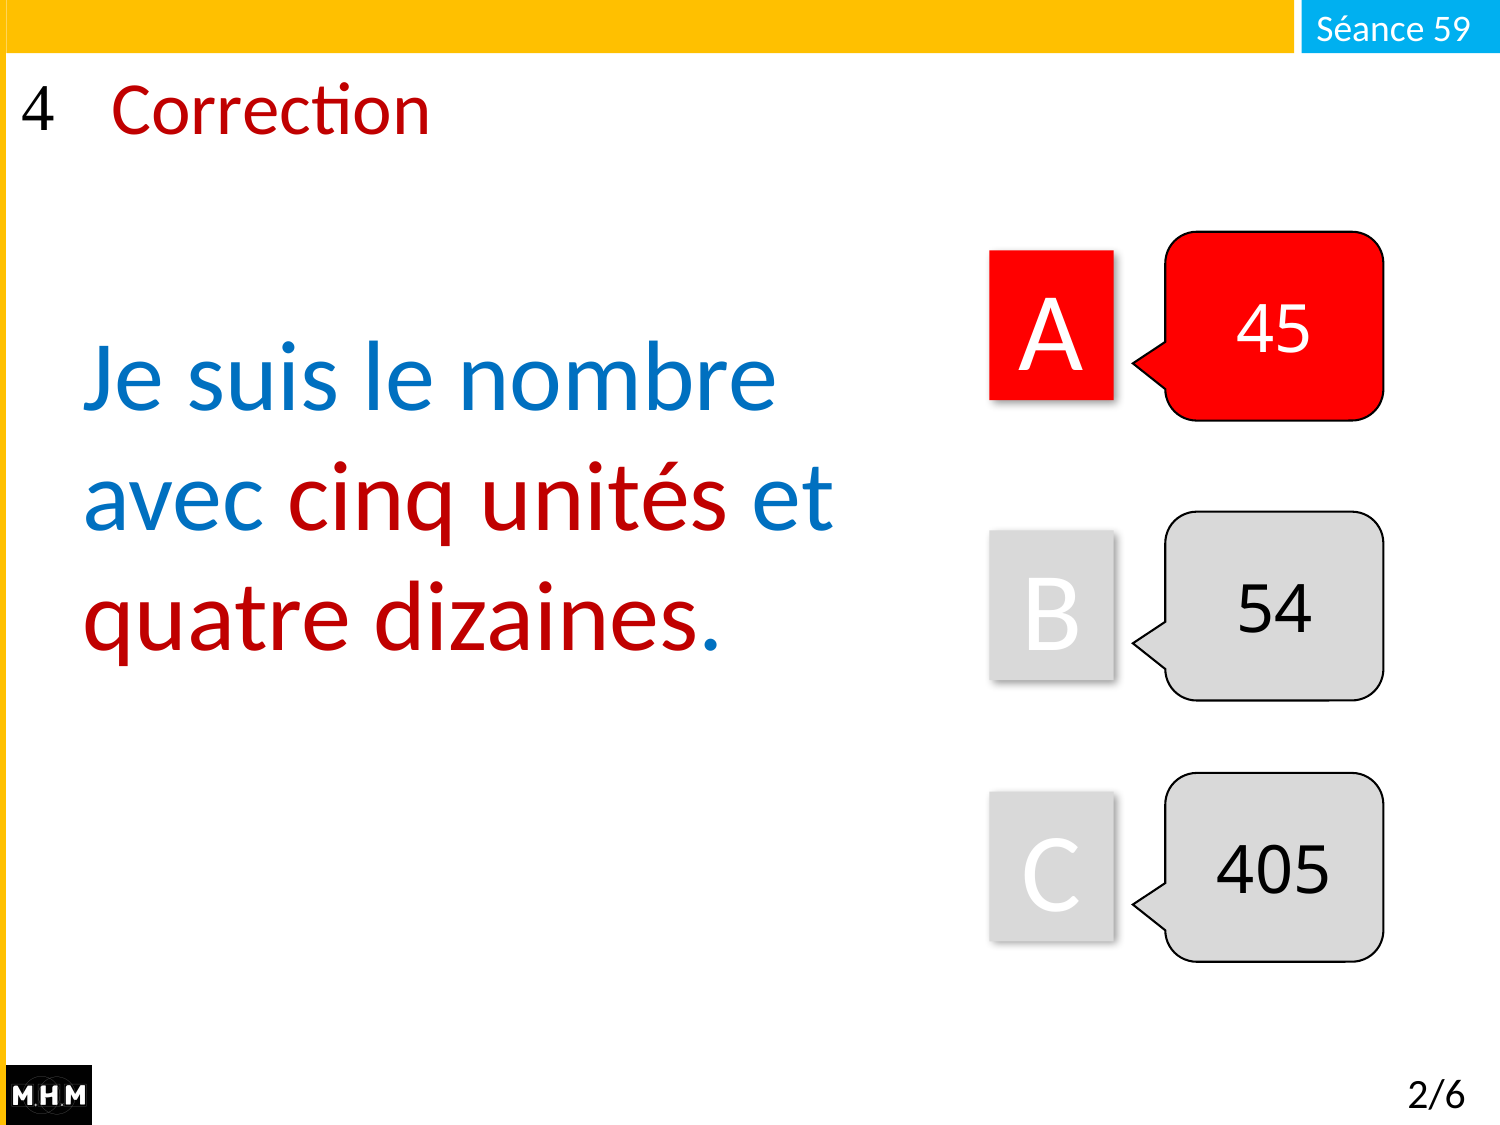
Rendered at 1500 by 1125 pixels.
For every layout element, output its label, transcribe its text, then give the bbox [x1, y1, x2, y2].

text_box 405 [1131, 771, 1385, 963]
text_box A [989, 250, 1114, 401]
picture [6, 1065, 92, 1125]
text_box Je suis le nombre avec cinq unités et quatre dizaines. [67, 302, 856, 678]
list 2/6 [1373, 1064, 1500, 1125]
text_box C [989, 791, 1114, 942]
text_box 45 [1131, 230, 1385, 422]
text_box 54 [1131, 510, 1385, 702]
title Correction [96, 60, 1391, 160]
text_box B [989, 530, 1114, 681]
